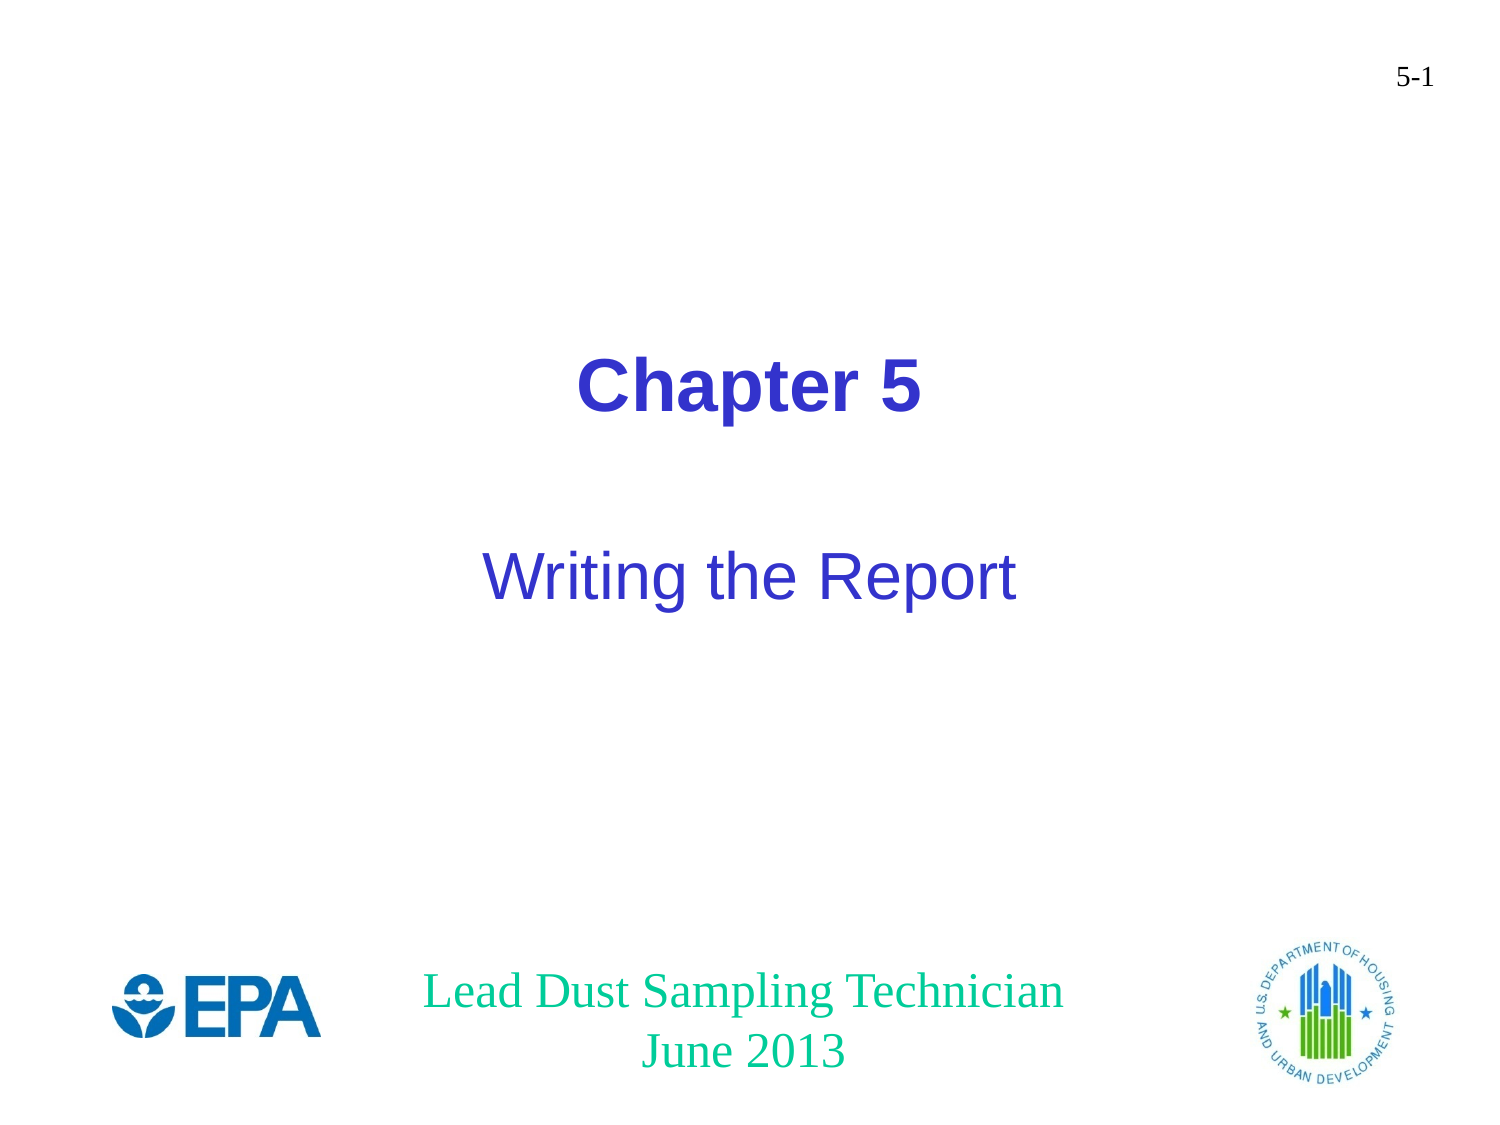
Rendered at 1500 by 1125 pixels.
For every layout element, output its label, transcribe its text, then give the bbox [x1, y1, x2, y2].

picture [112, 974, 321, 1038]
picture [1250, 937, 1400, 1088]
title Chapter 5 [112, 287, 1388, 475]
subtitle Writing the Report [225, 525, 1275, 813]
